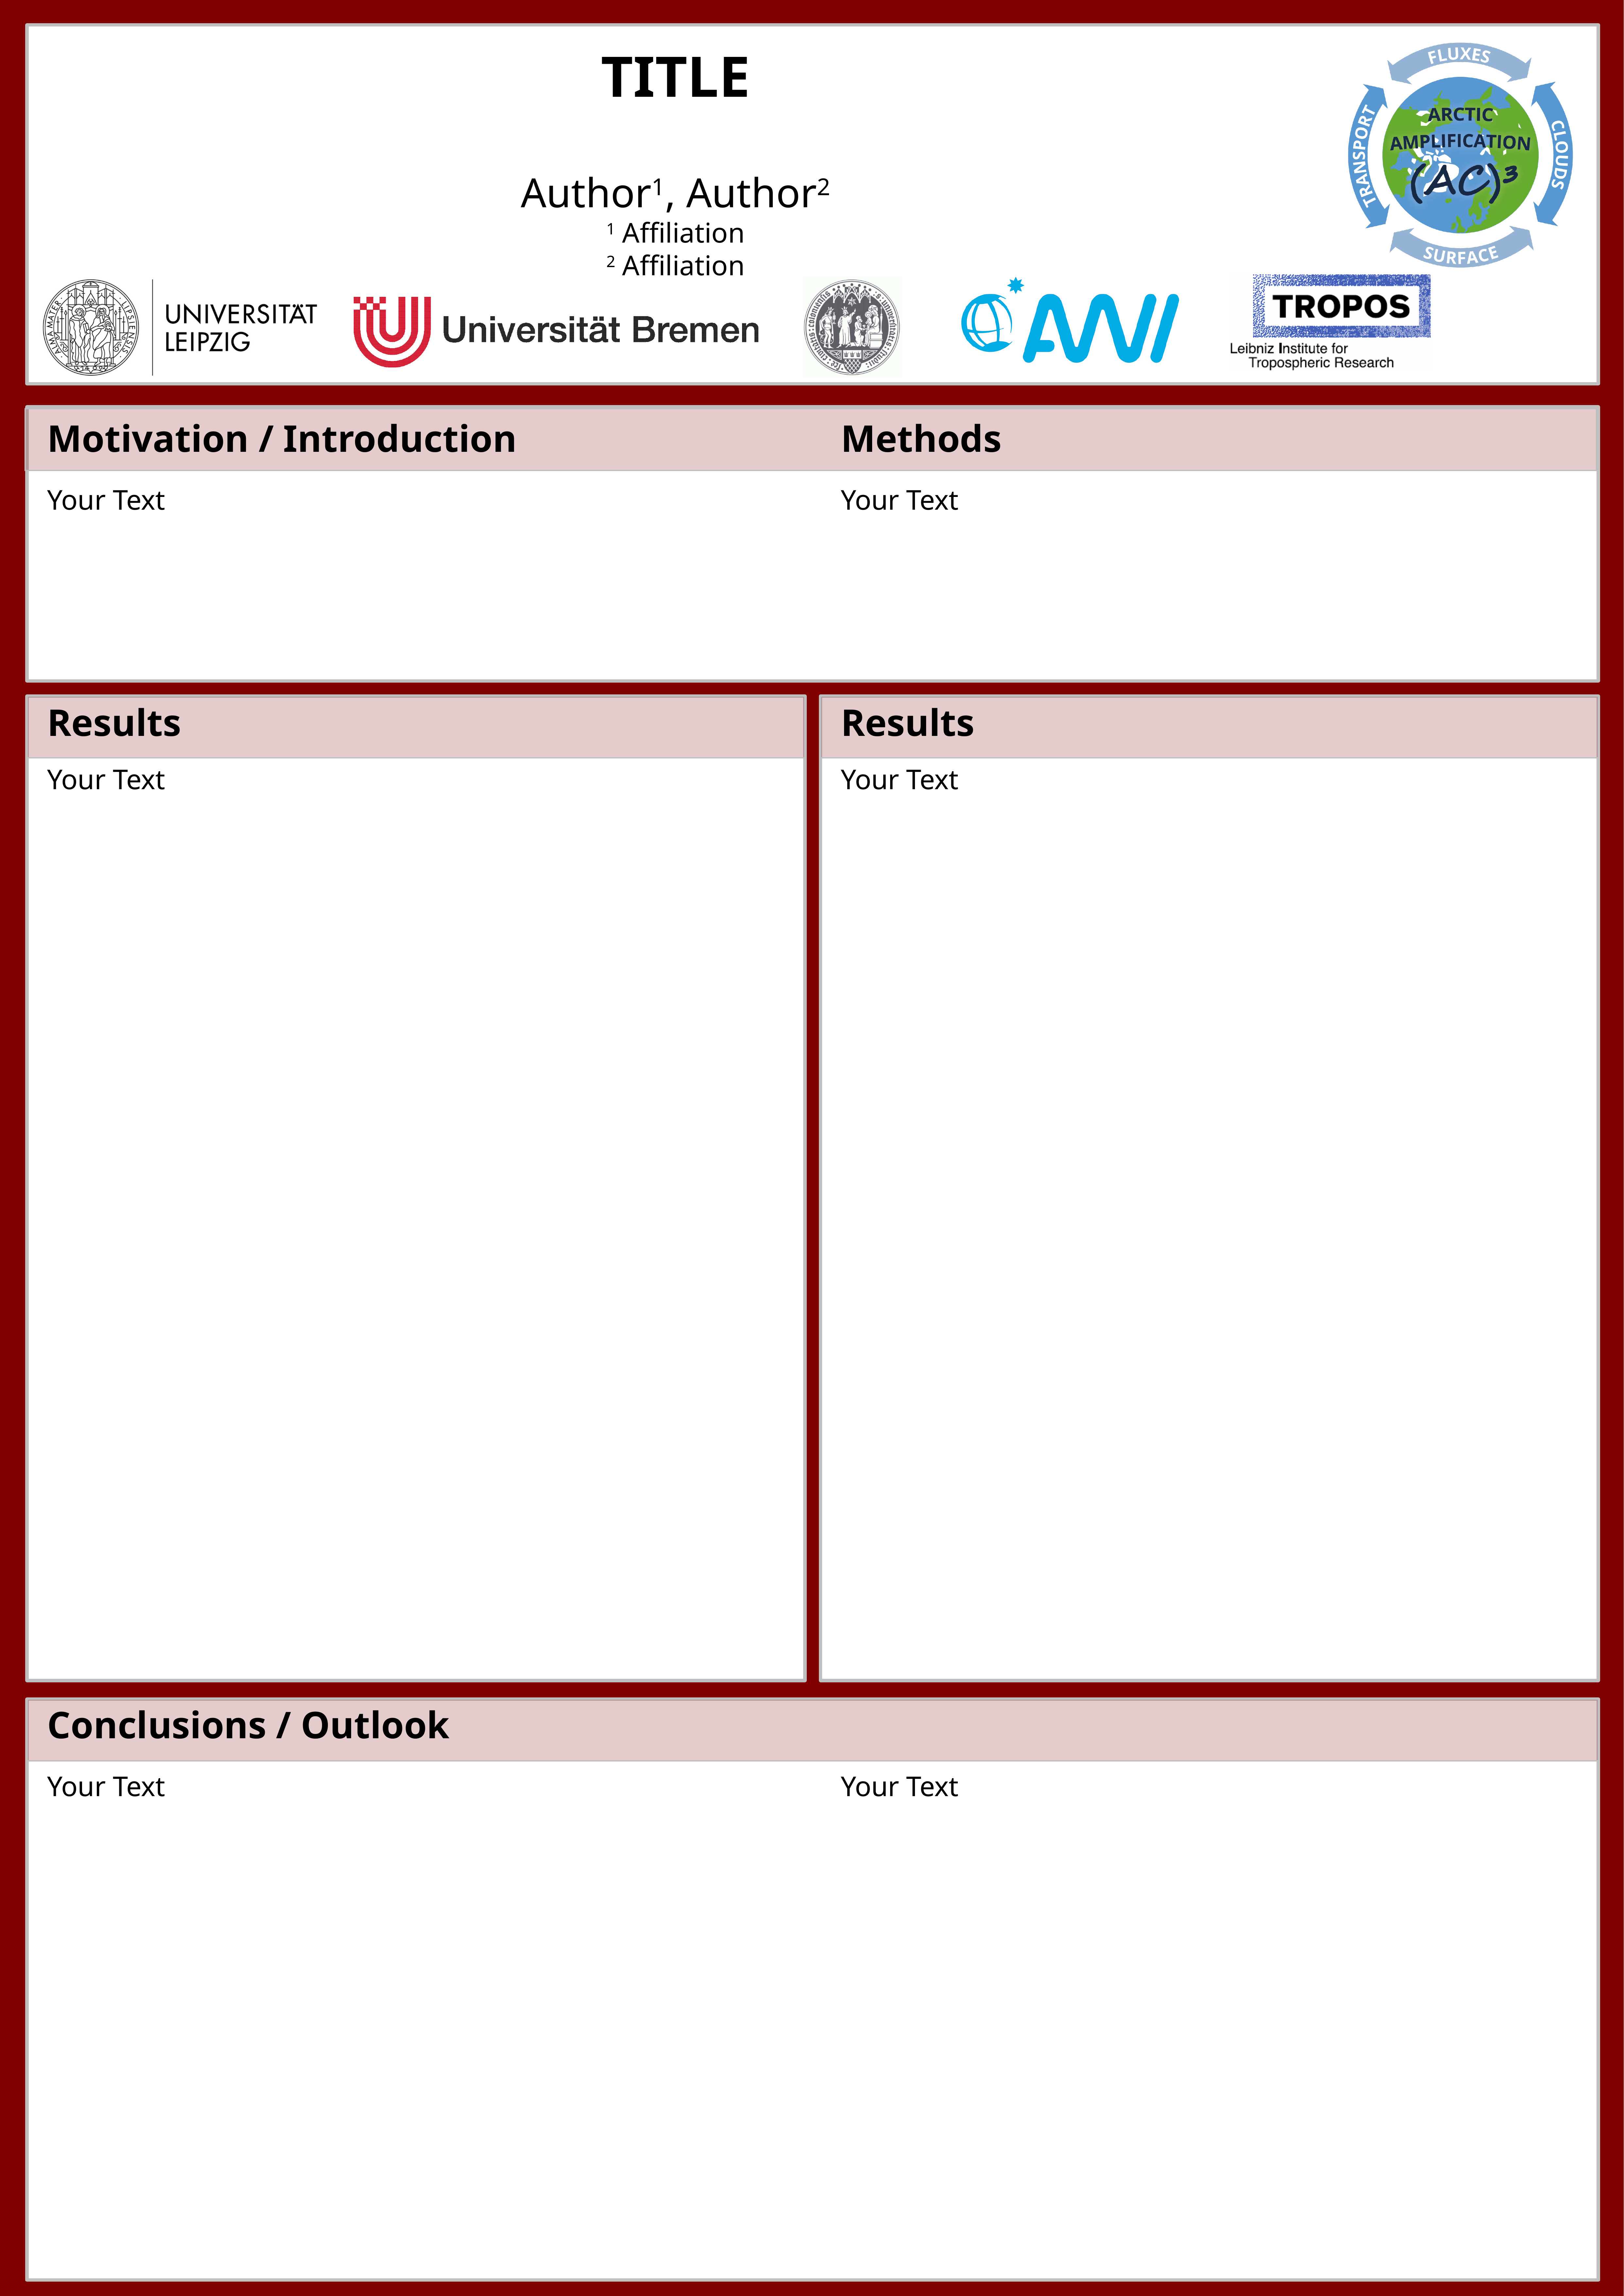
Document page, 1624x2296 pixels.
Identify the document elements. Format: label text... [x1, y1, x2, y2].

text_box [820, 758, 1599, 1681]
text_box [26, 24, 1599, 384]
text_box Your Text [42, 1766, 776, 1804]
text_box Your Text [836, 480, 1570, 518]
text_box [820, 695, 1599, 758]
picture [948, 265, 1196, 376]
text_box Motivation / Introduction [42, 413, 776, 462]
text_box [26, 1698, 1599, 1761]
picture [39, 276, 322, 380]
text_box [25, 408, 1597, 471]
text_box Methods [836, 413, 1570, 462]
text_box Your Text [42, 759, 776, 797]
text_box [26, 1761, 1599, 2281]
text_box Author1, Author2 1 Affiliation 2 Affiliation [39, 165, 1313, 283]
text_box [26, 406, 1599, 682]
text_box Your Text [42, 480, 776, 518]
picture [803, 275, 902, 378]
text_box Conclusions / Outlook [42, 1699, 776, 1748]
text_box Your Text [836, 759, 1570, 797]
text_box [26, 758, 806, 1681]
picture [353, 297, 758, 367]
text_box Results [836, 697, 1570, 746]
text_box TITLE [39, 39, 1313, 165]
text_box Your Text [836, 1766, 1570, 1804]
picture [1230, 35, 1581, 376]
text_box Results [42, 697, 776, 746]
text_box [26, 695, 806, 758]
